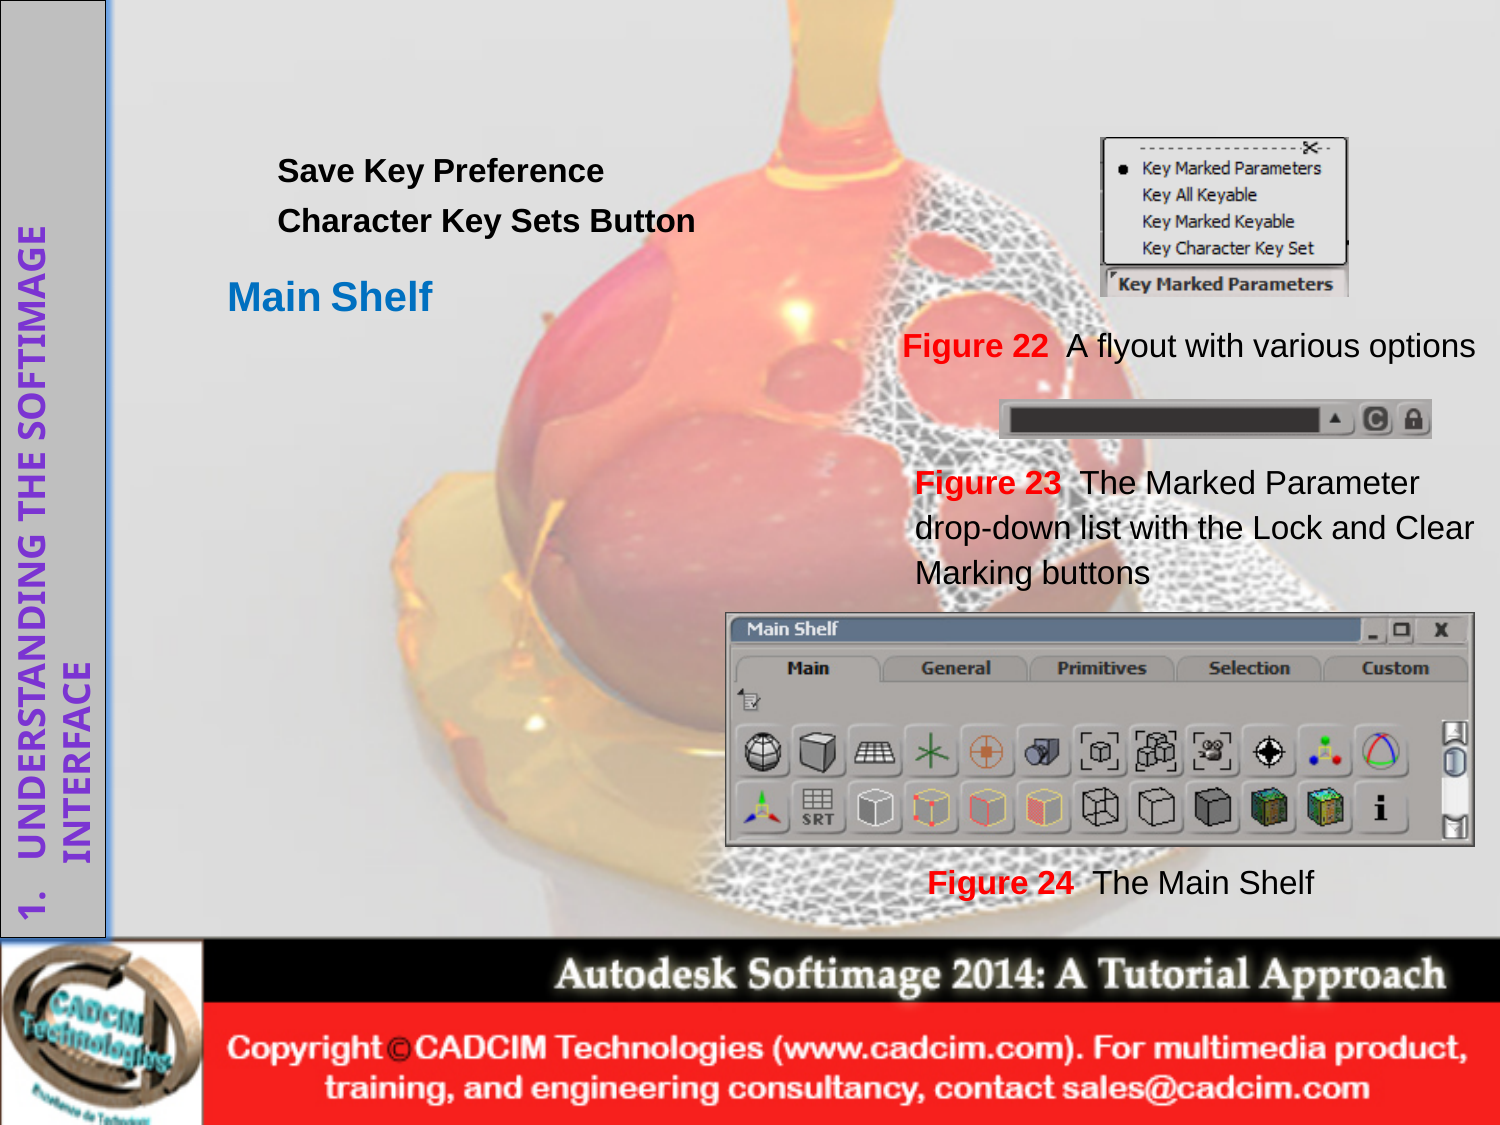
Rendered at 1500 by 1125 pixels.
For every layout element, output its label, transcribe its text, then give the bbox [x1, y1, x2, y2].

picture [0, 0, 1500, 1125]
text_box Figure 24 The Main Shelf [912, 856, 1350, 910]
text_box Figure 23 The Marked Parameter drop-down list with the Lock and Clear Marking buttons [899, 449, 1500, 600]
text_box Main Shelf [212, 262, 450, 328]
text_box Character Key Sets Button [262, 187, 738, 248]
text_box Save Key Preference [262, 137, 625, 187]
text_box Figure 22 A flyout with various options [887, 312, 1500, 373]
